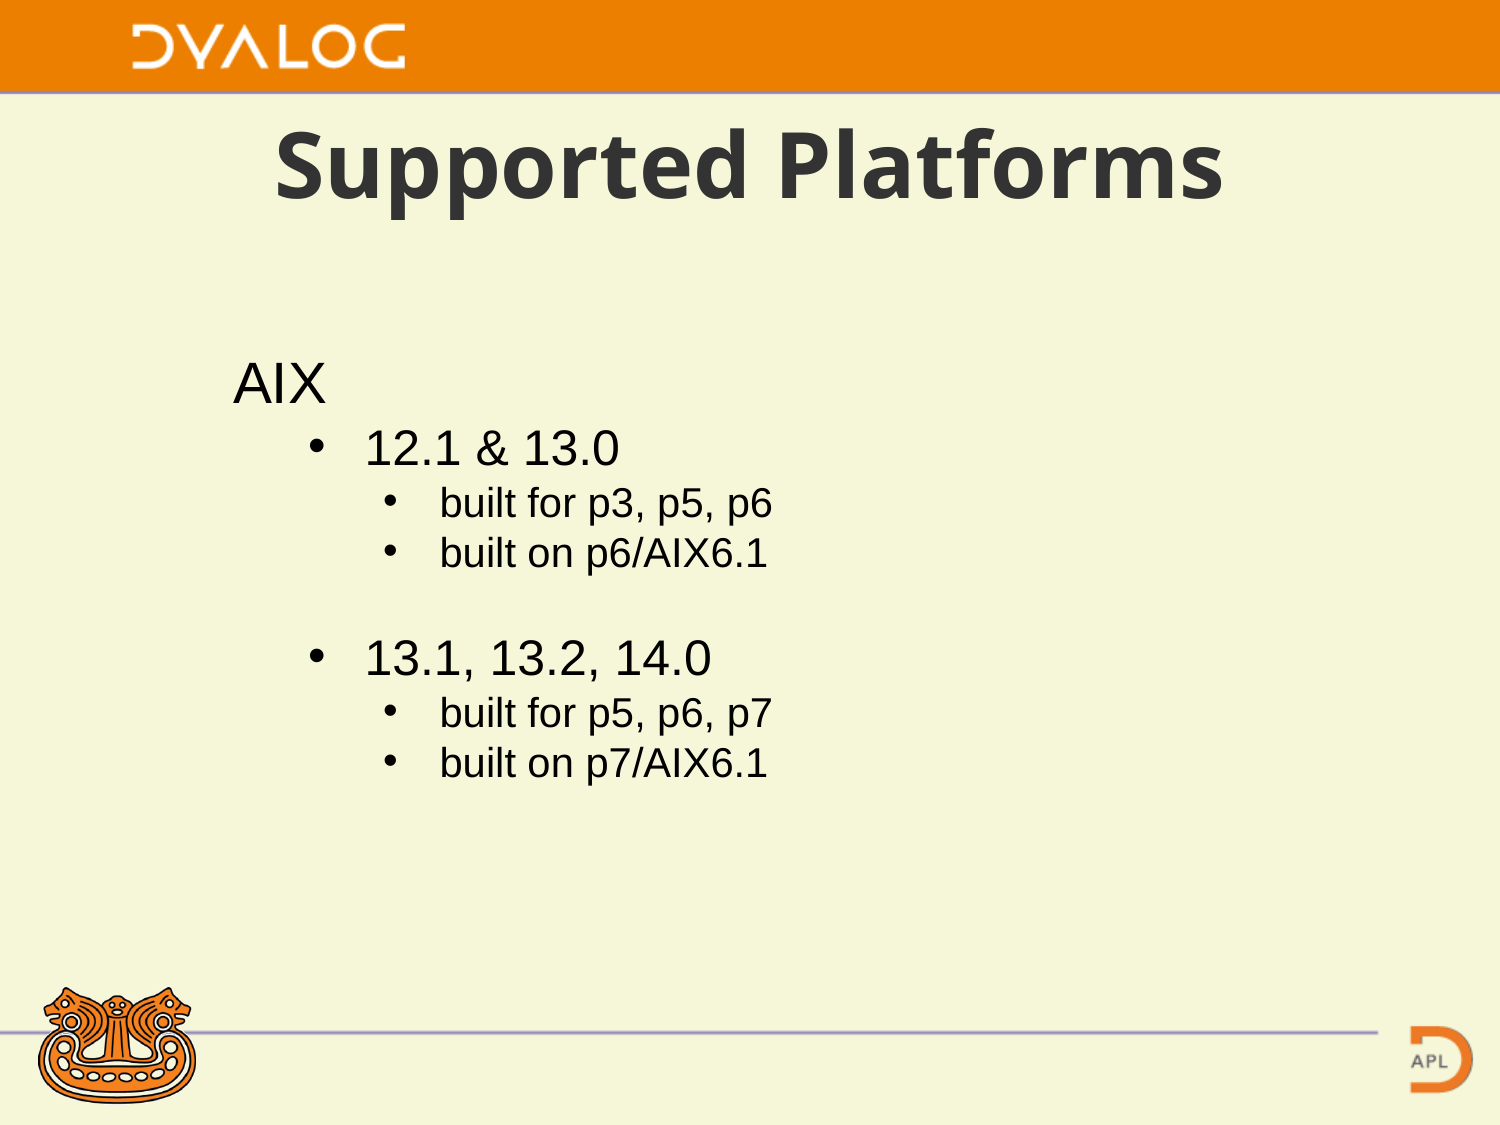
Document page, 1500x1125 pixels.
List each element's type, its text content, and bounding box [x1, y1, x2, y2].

title Supported Platforms [112, 99, 1388, 288]
subtitle AIX 12.1 & 13.0 built for p3, p5, p6 built on p6/AIX6.1 13.1, 13.2, 14.0 built for p5, p6, p7 built on p7/AIX6.1 [218, 338, 1269, 1000]
picture [0, 0, 1500, 1125]
